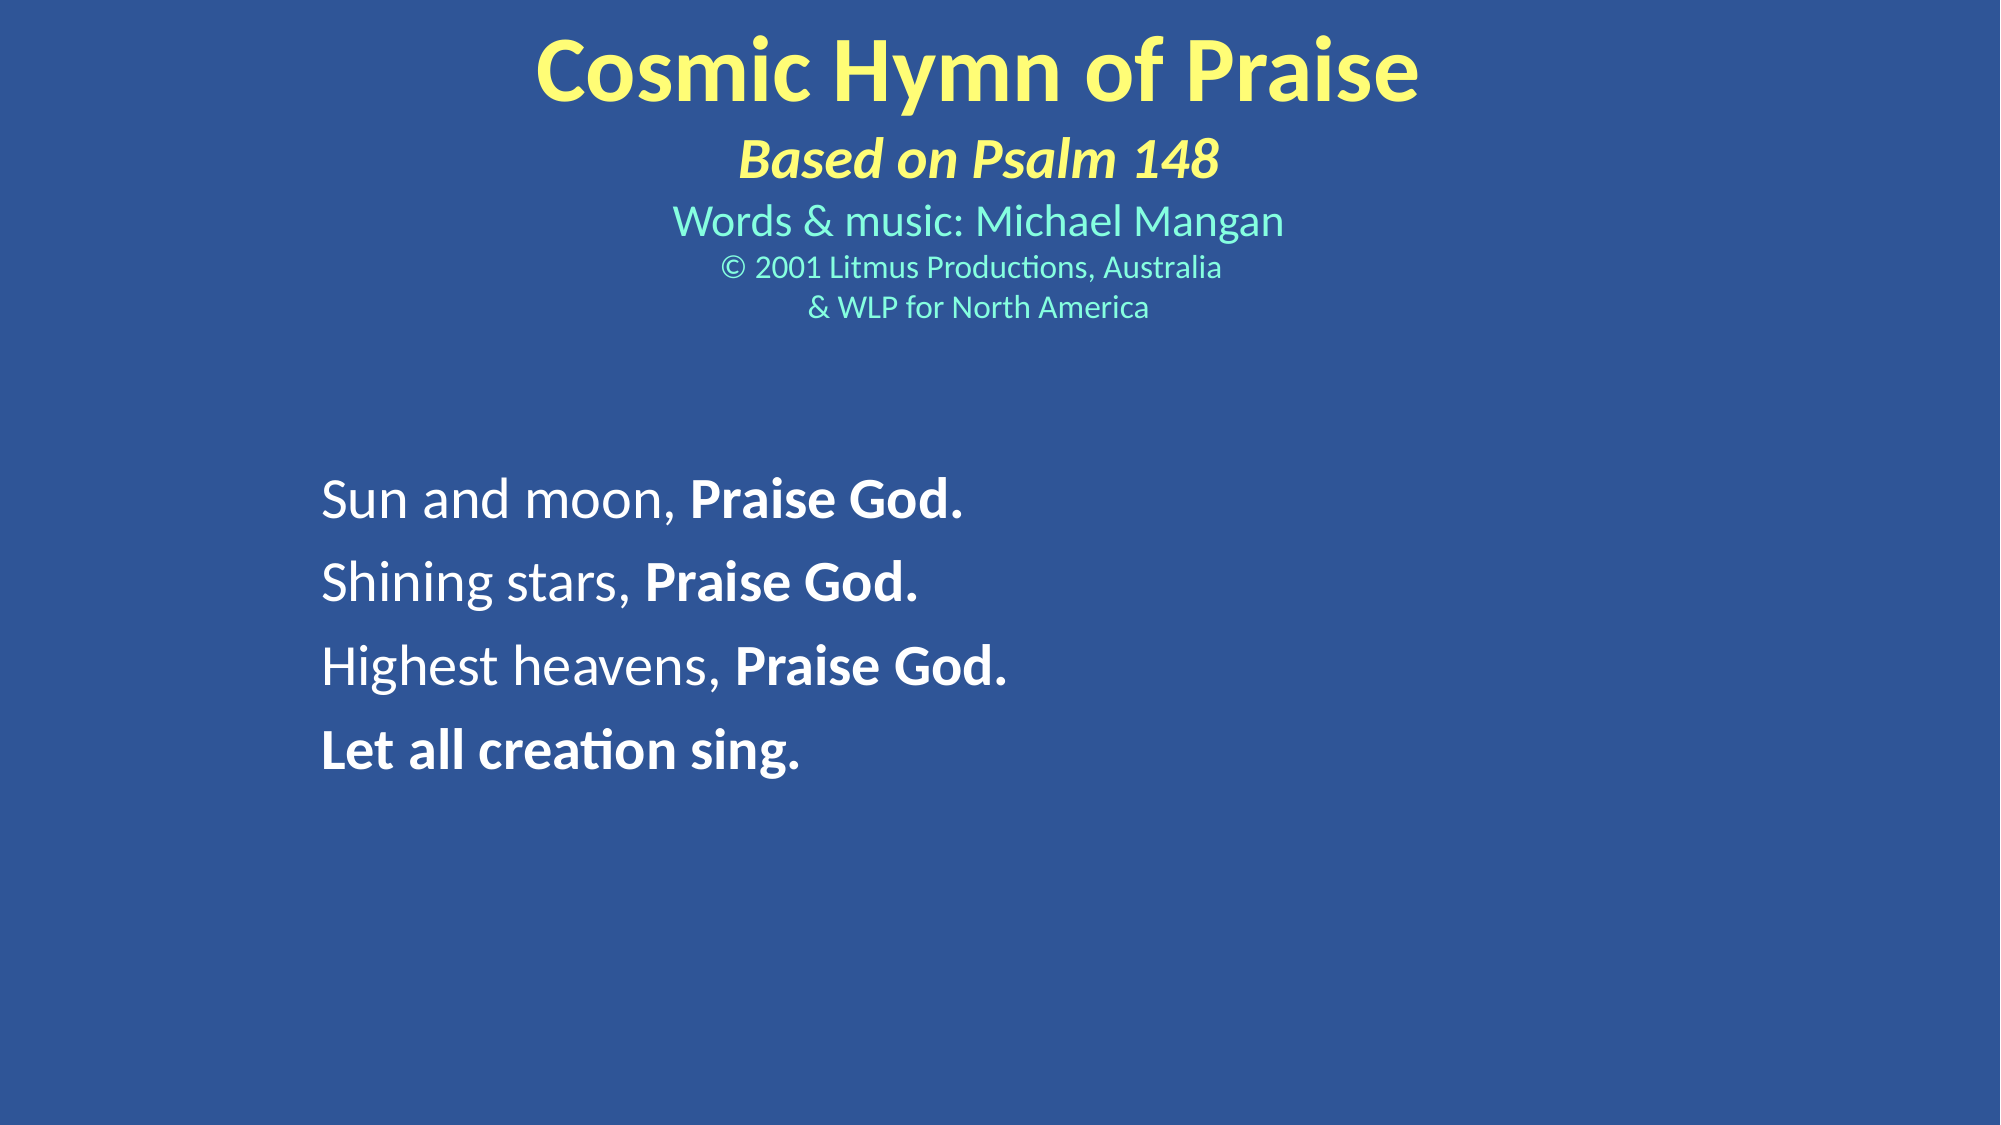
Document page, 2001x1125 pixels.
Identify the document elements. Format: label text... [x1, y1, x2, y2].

text_box Cosmic Hymn of Praise Based on Psalm 148 Words & music: Michael Mangan © 2001 Litmus Productions, Australia & WLP for North America [291, 7, 1667, 327]
list Sun and moon, Praise God. Shining stars, Praise God. Highest heavens, Praise God. Let all creation sing. [306, 460, 1694, 848]
